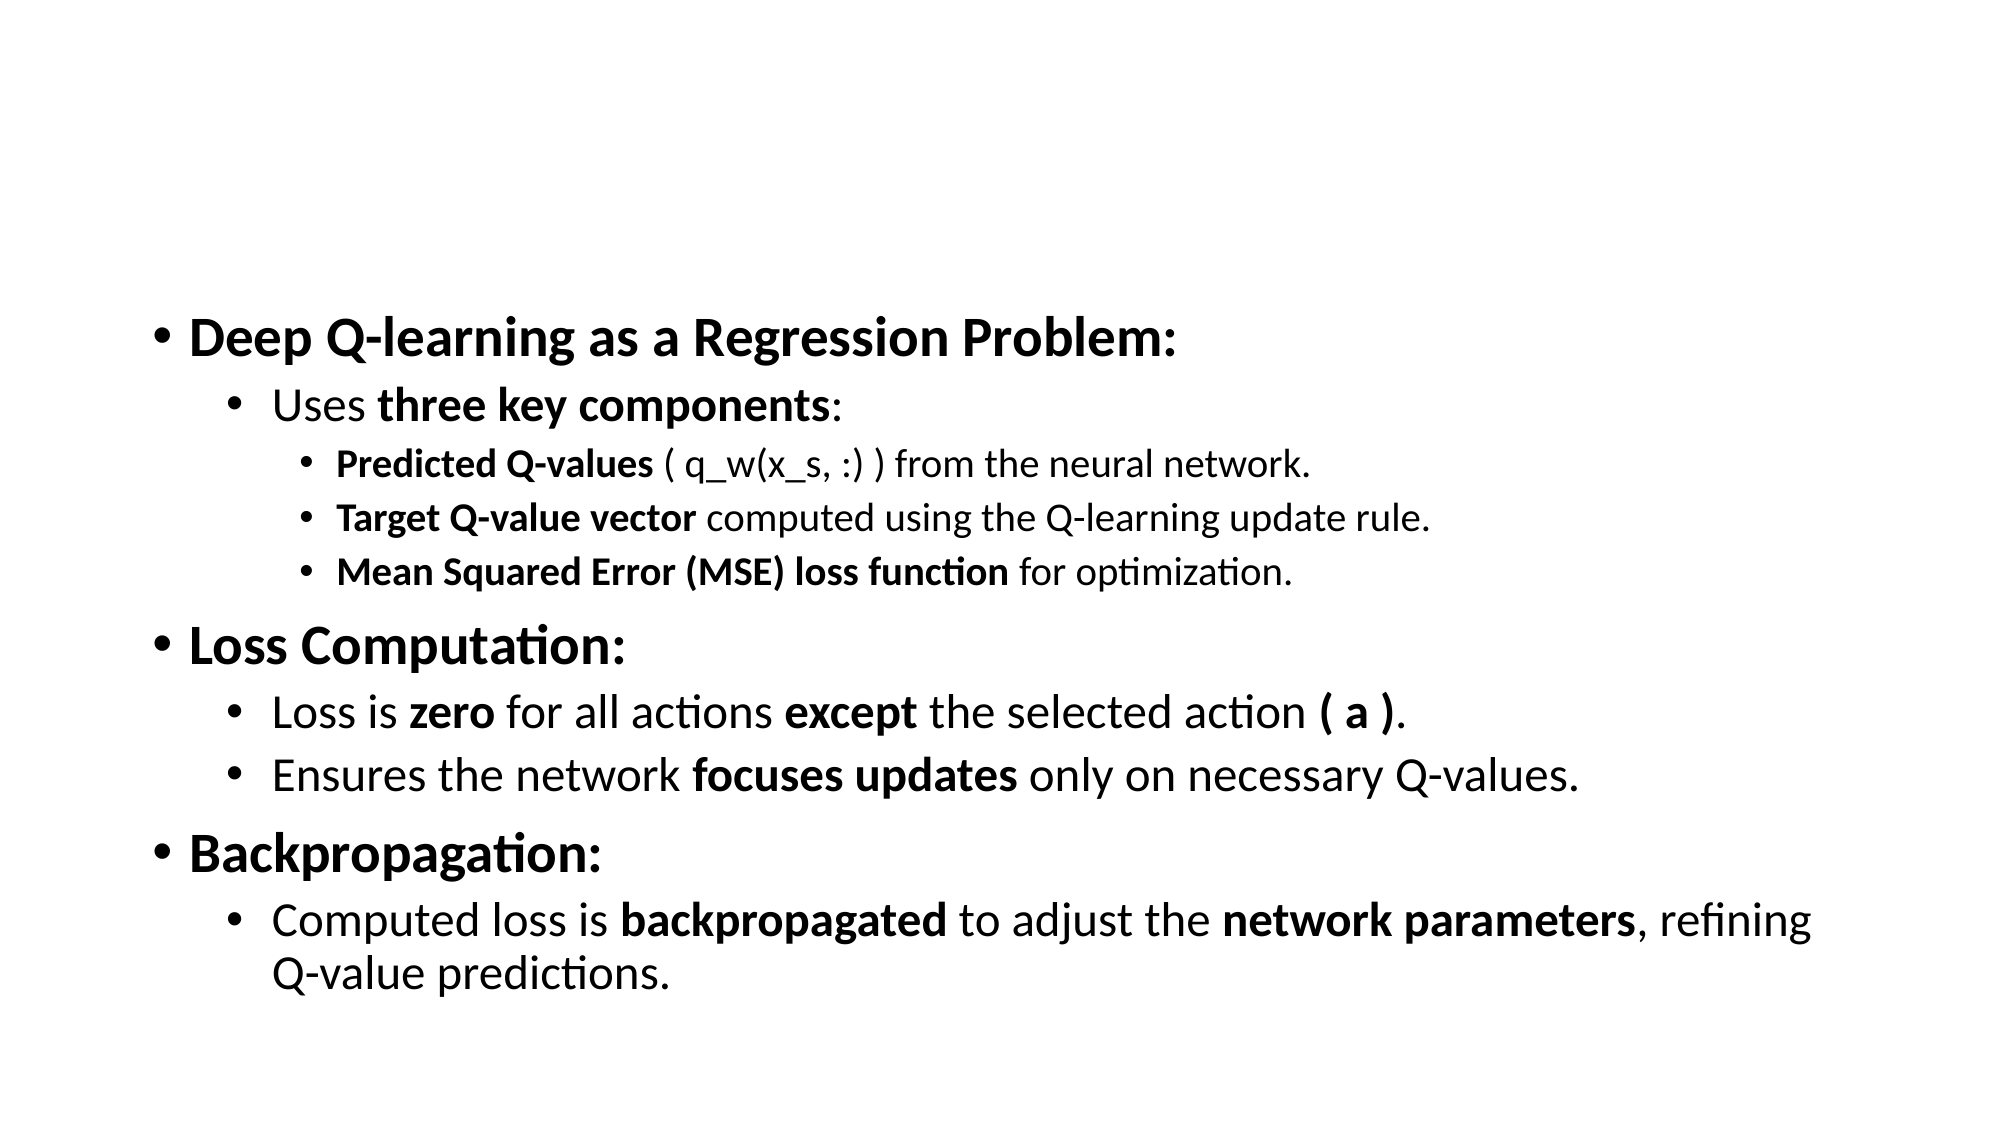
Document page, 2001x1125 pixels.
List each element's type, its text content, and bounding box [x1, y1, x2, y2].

list Deep Q-learning as a Regression Problem: Uses three key components: Predicted Q-values ( q_w(x_s, :) ) from the neural network. Target Q-value vector computed using the Q-learning update rule. Mean Squared Error (MSE) loss function for optimization. Loss Computation: Loss is zero for all actions except the selected action ( a ). Ensures the network focuses updates only on necessary Q-values. Backpropagation: Computed loss is backpropagated to adjust the network parameters, refining Q-value predictions. [137, 299, 1863, 1014]
